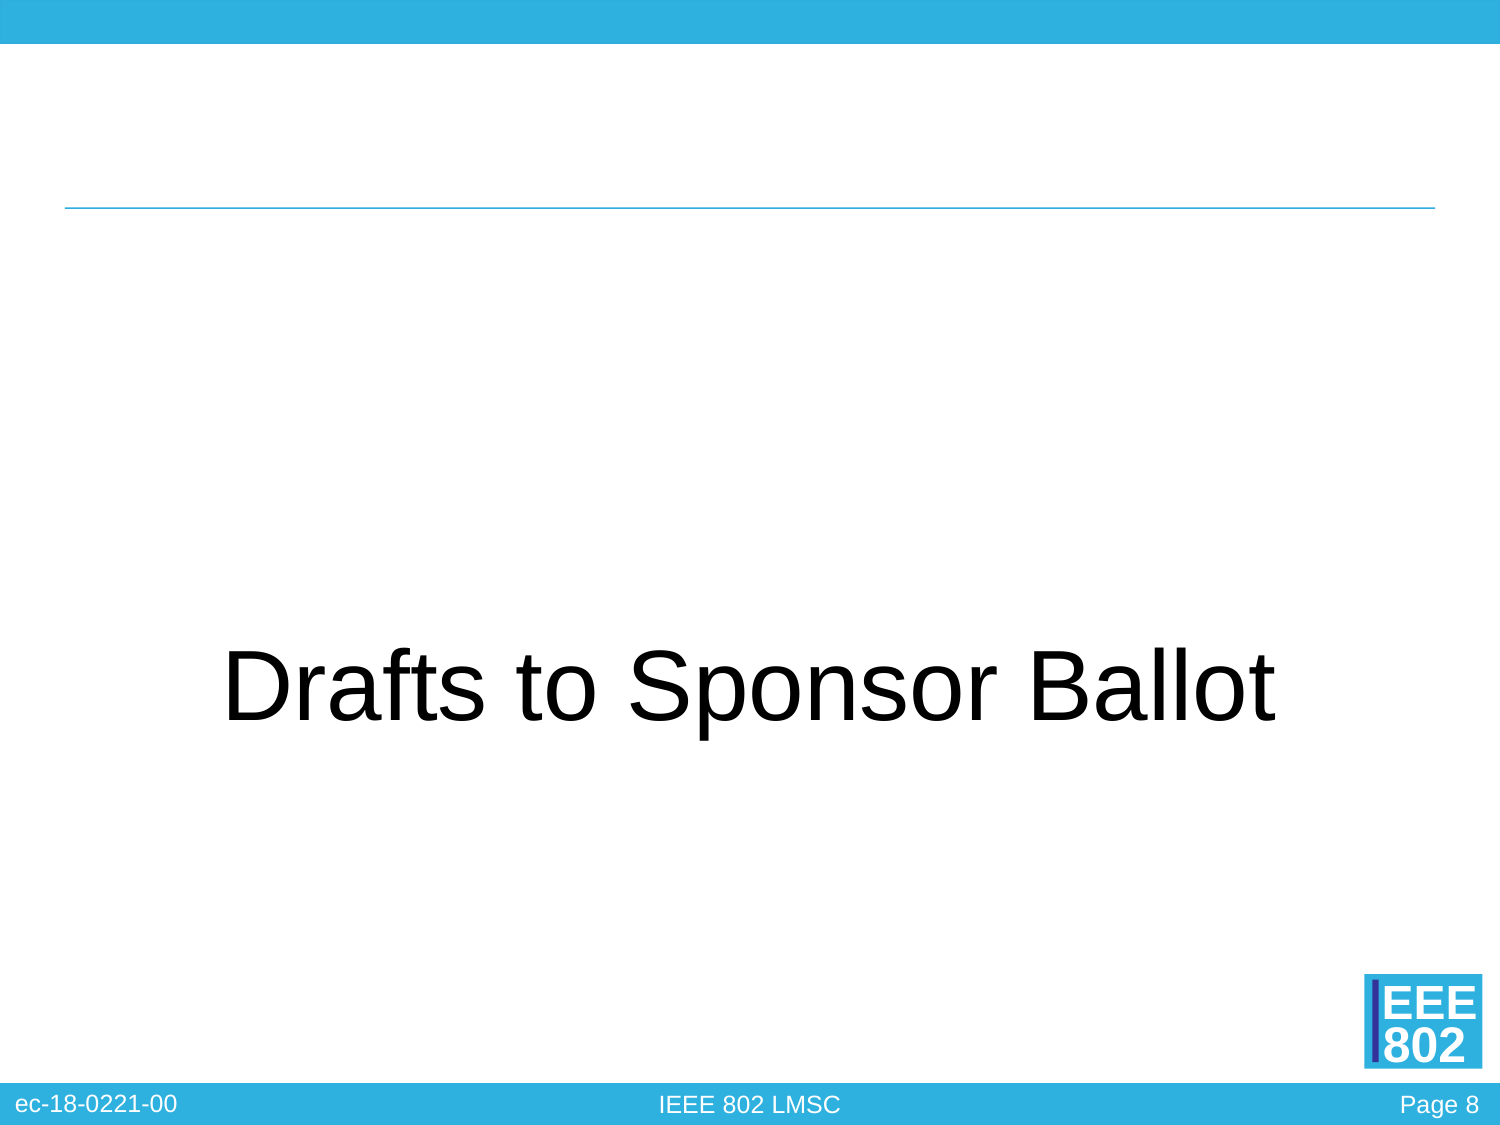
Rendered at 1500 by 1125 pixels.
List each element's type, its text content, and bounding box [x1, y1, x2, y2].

title Drafts to Sponsor Ballot [102, 280, 1397, 749]
